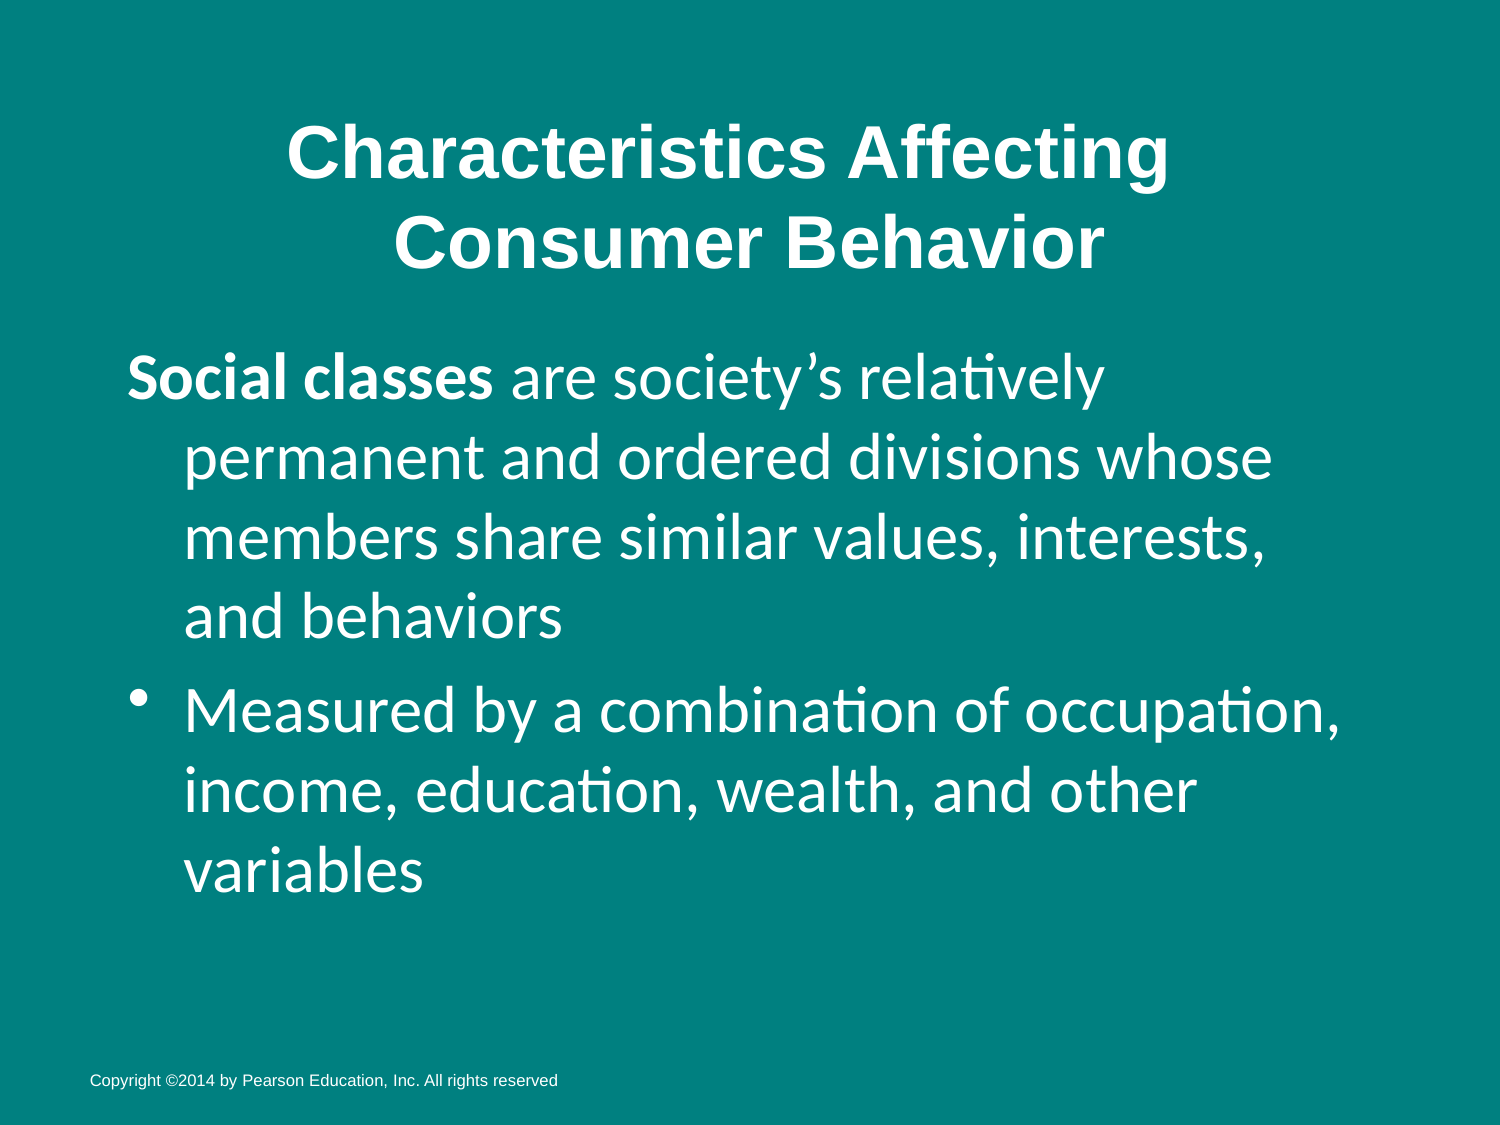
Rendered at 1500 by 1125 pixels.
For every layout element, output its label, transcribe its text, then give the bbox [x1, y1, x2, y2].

title Characteristics Affecting Consumer Behavior [112, 99, 1388, 288]
list Social classes are society’s relatively permanent and ordered divisions whose members share similar values, interests, and behaviors Measured by a combination of occupation, income, education, wealth, and other variables [112, 324, 1388, 1001]
text_box Copyright ©2014 by Pearson Education, Inc. All rights reserved [74, 1062, 825, 1098]
